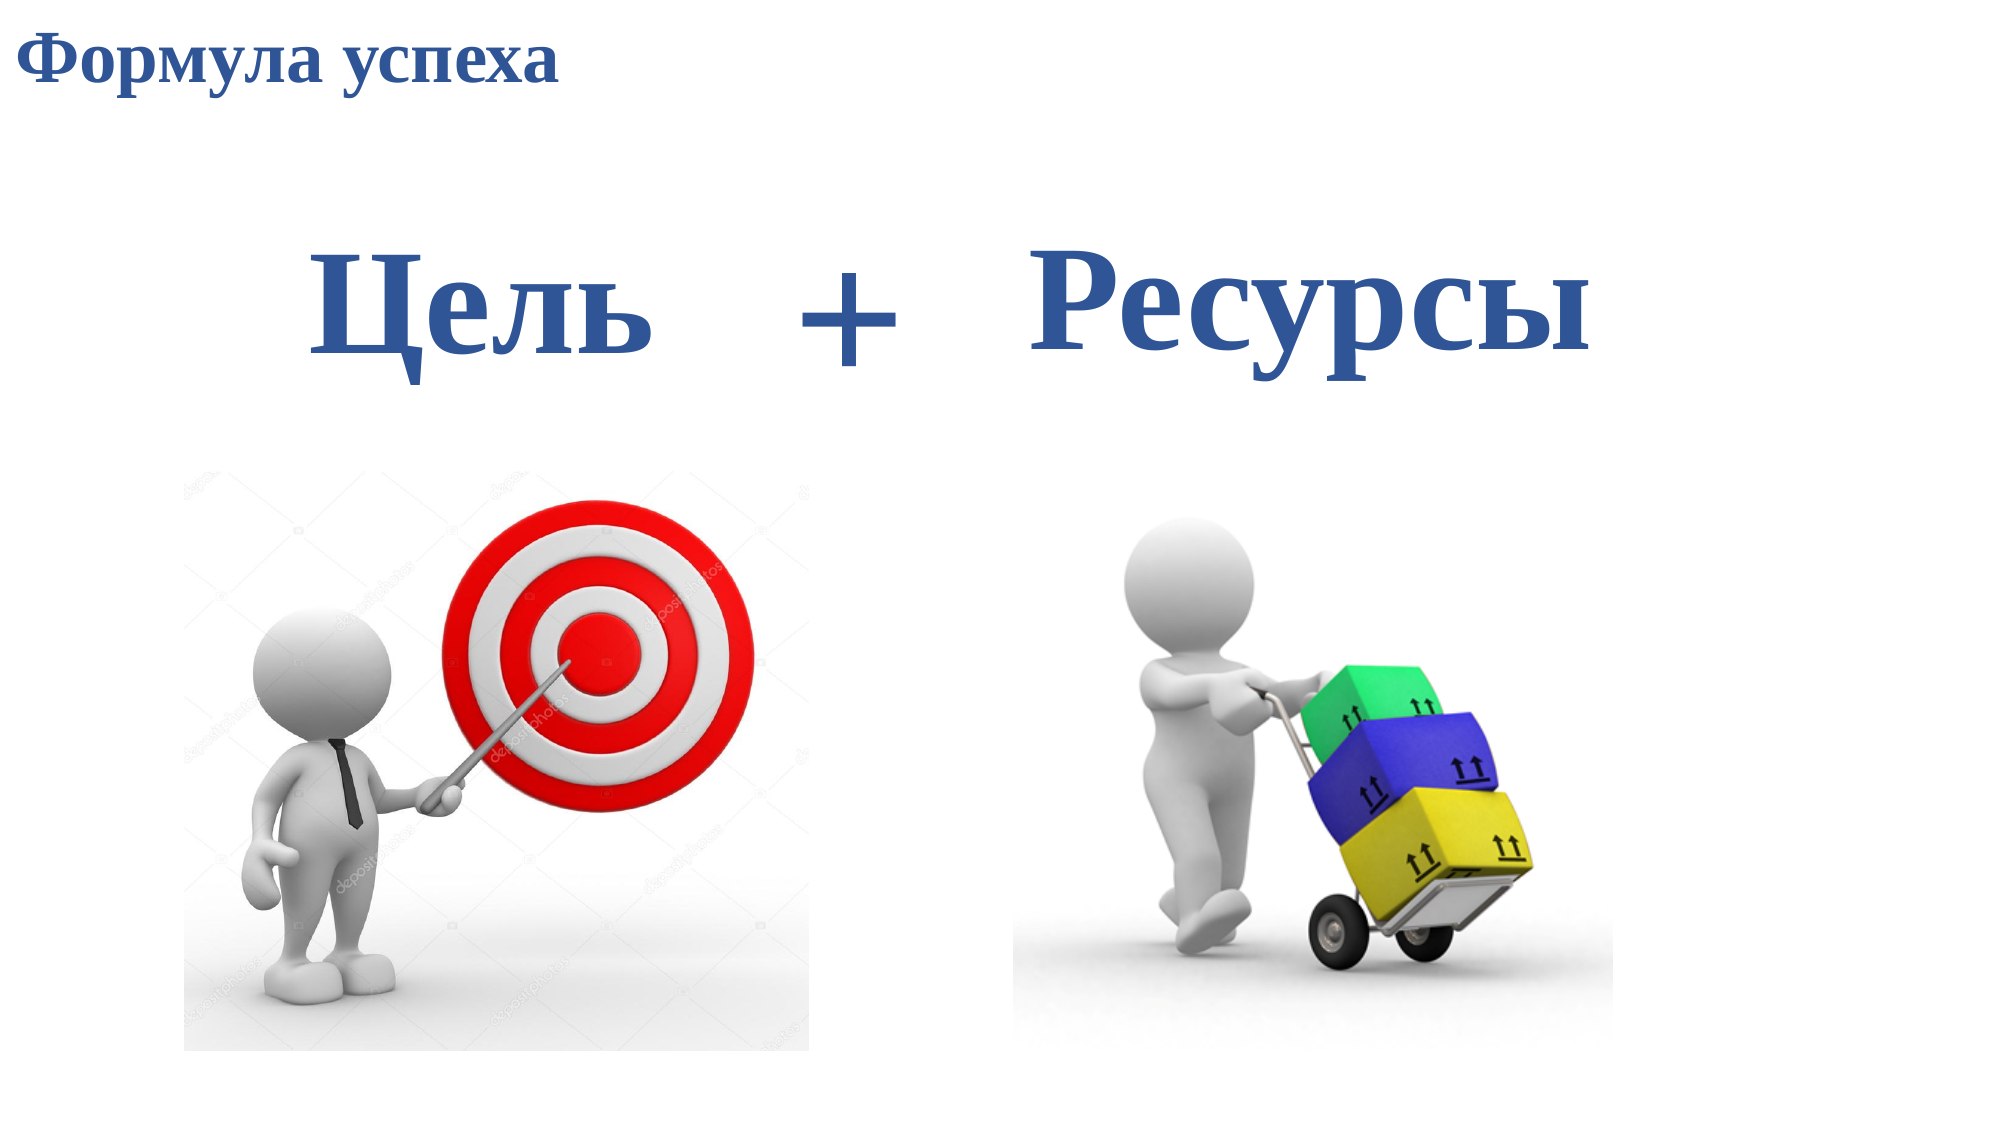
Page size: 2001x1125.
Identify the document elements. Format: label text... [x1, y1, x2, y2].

text_box + [777, 179, 922, 435]
list Цель [293, 216, 687, 409]
text_box Ресурсы [1013, 212, 1642, 404]
picture [1013, 452, 1613, 1051]
title Формула успеха [0, 0, 646, 107]
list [184, 471, 809, 1051]
